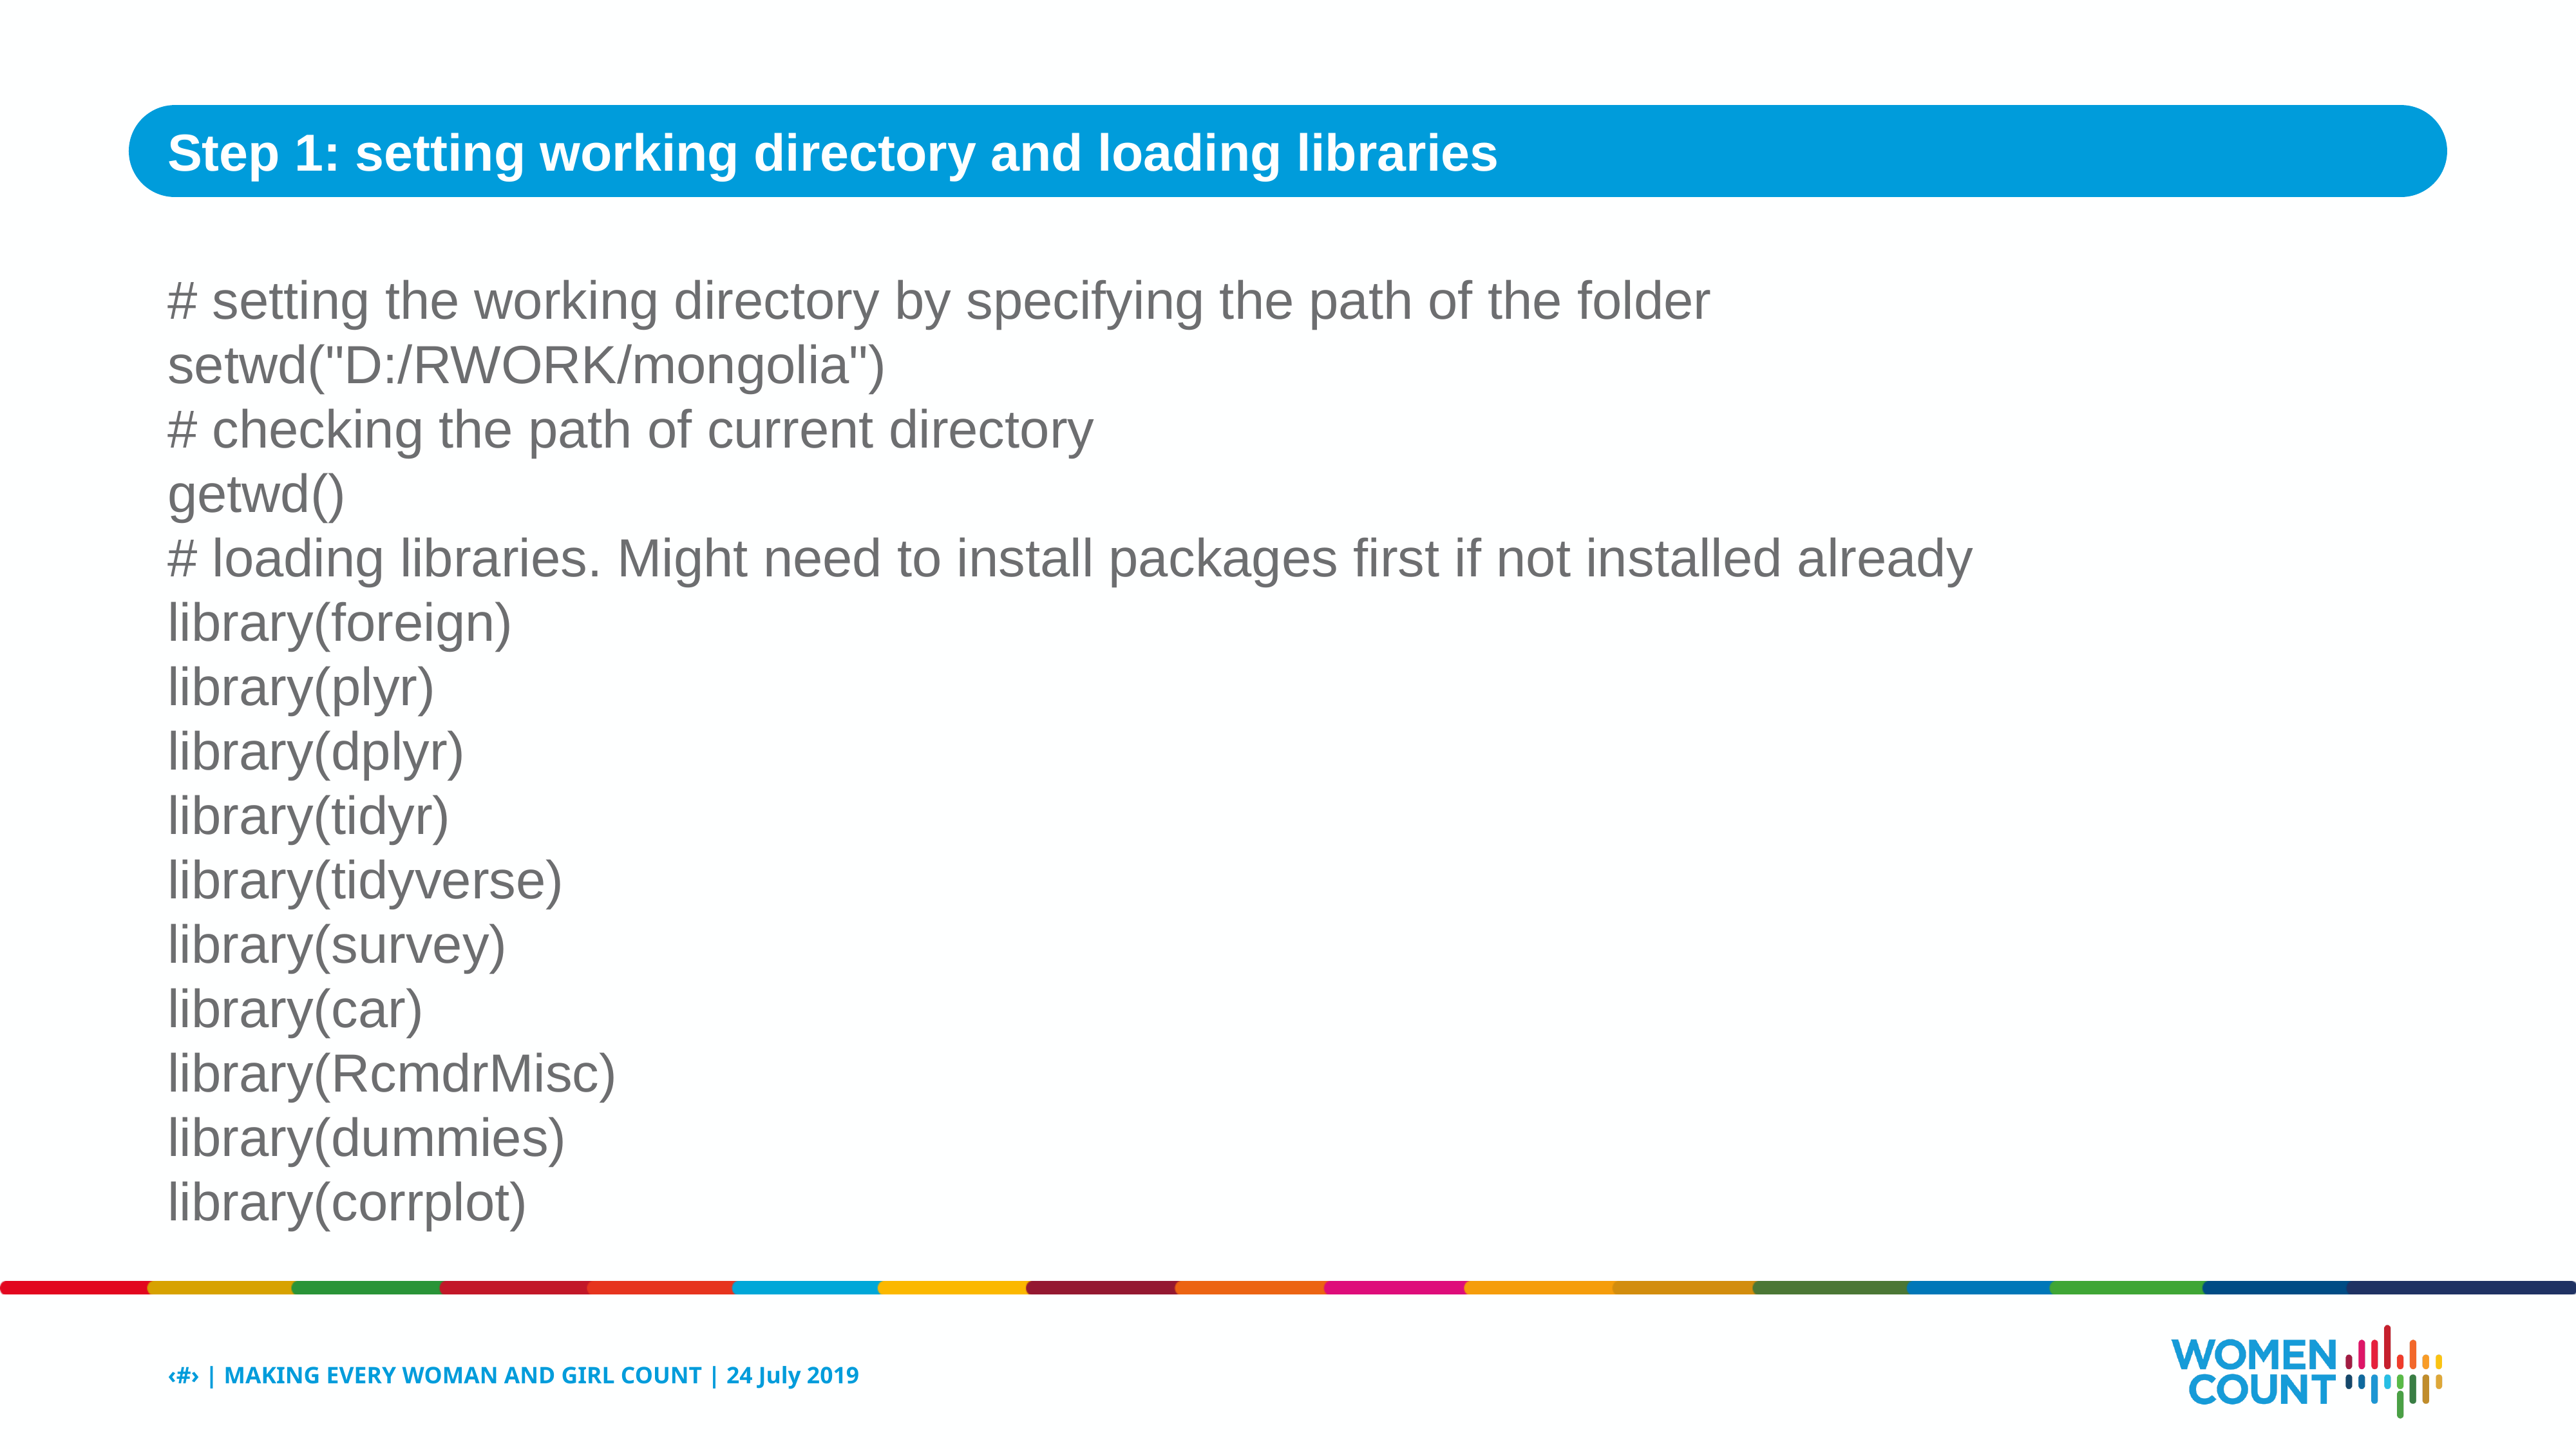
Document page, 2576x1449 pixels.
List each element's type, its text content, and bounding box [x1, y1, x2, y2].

list # setting the working directory by specifying the path of the folder setwd("D:/RWORK/mongolia") # checking the path of current directory getwd() # loading libraries. Might need to install packages first if not installed already library(foreign) library(plyr) library(dplyr) library(tidyr) library(tidyverse) library(survey) library(car) library(RcmdrMisc) library(dummies) library(corrplot) [167, 265, 2286, 1298]
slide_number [167, 1360, 1542, 1388]
list Step 1: setting working directory and loading libraries [167, 119, 2411, 182]
